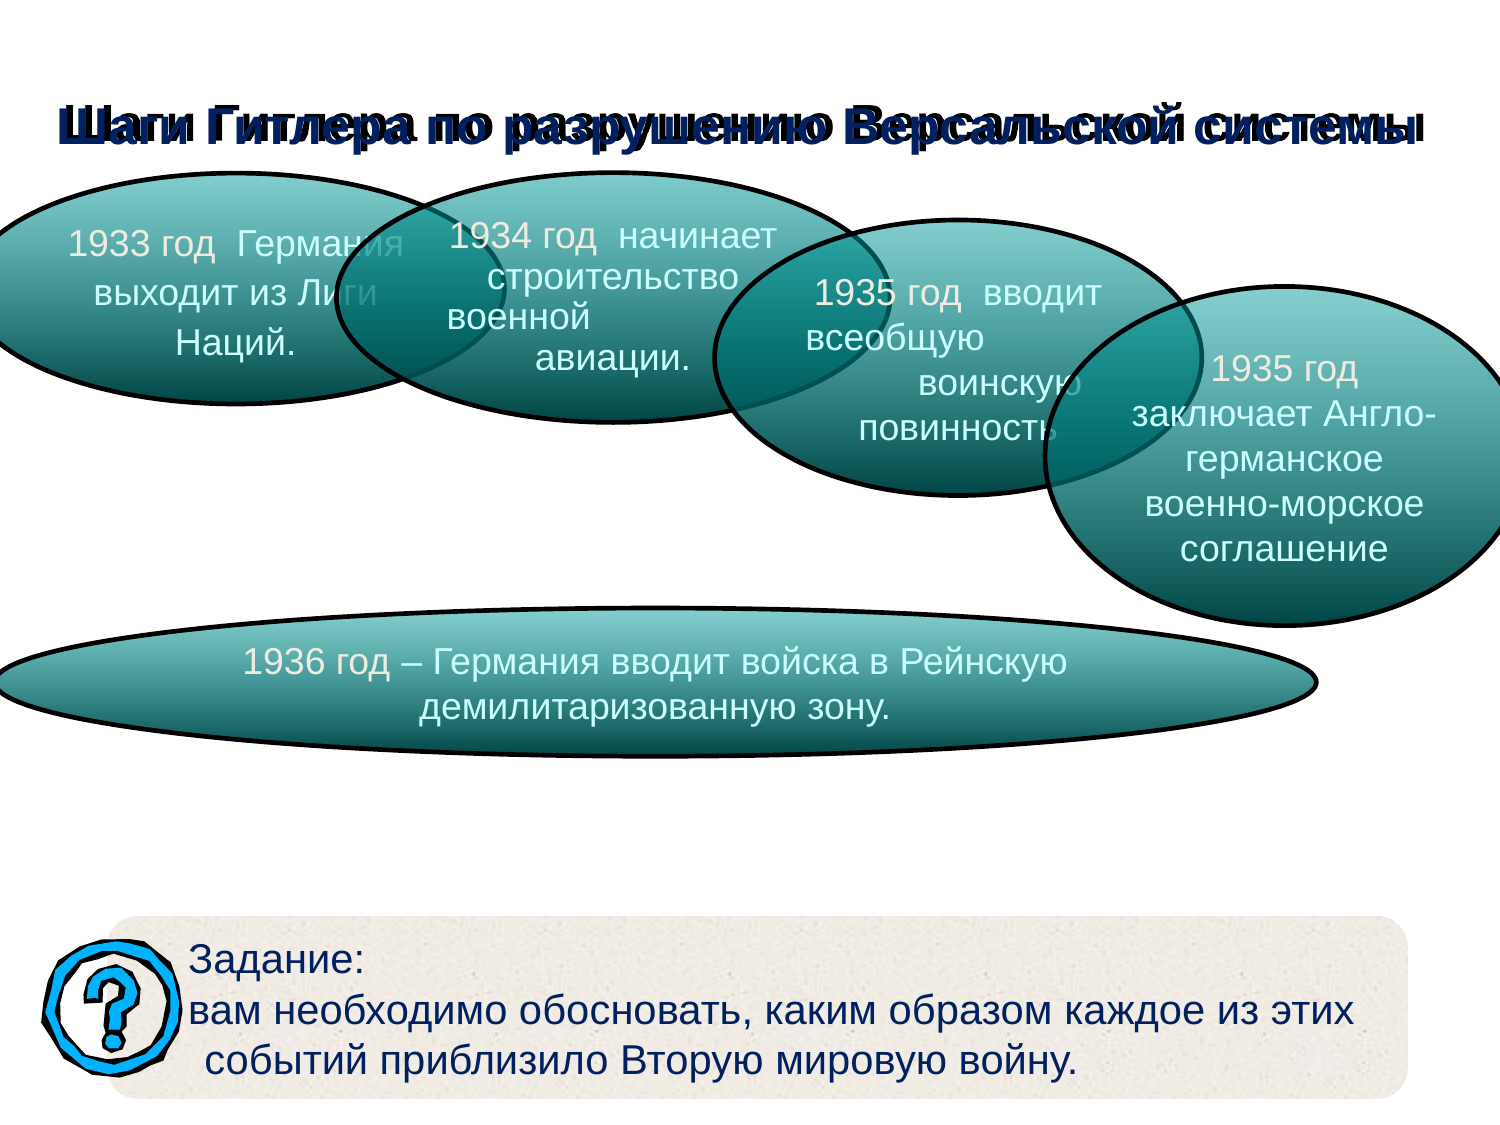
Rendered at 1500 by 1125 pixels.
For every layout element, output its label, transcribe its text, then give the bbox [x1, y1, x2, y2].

text_box 1935 год заключает Англо-германское военно-морское соглашение [1045, 286, 1500, 626]
text_box 1936 год – Германия вводит войска в Рейнскую демилитаризованную зону. [0, 608, 1317, 757]
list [40, 938, 183, 1078]
text_box 1935 год вводит всеобщую воинскую повинность [714, 219, 1181, 496]
text_box 1934 год начинает строительство военной авиации. [336, 172, 851, 423]
text_box 1933 год Германия выходит из Лиги Наций. [0, 173, 424, 404]
text_box Задание: вам необходимо обосновать, каким образом каждое из этих событий приблизило Вторую мировую войну. [108, 916, 1408, 1099]
title Шаги Гитлера по разрушению Версальской системы [37, 75, 1436, 185]
